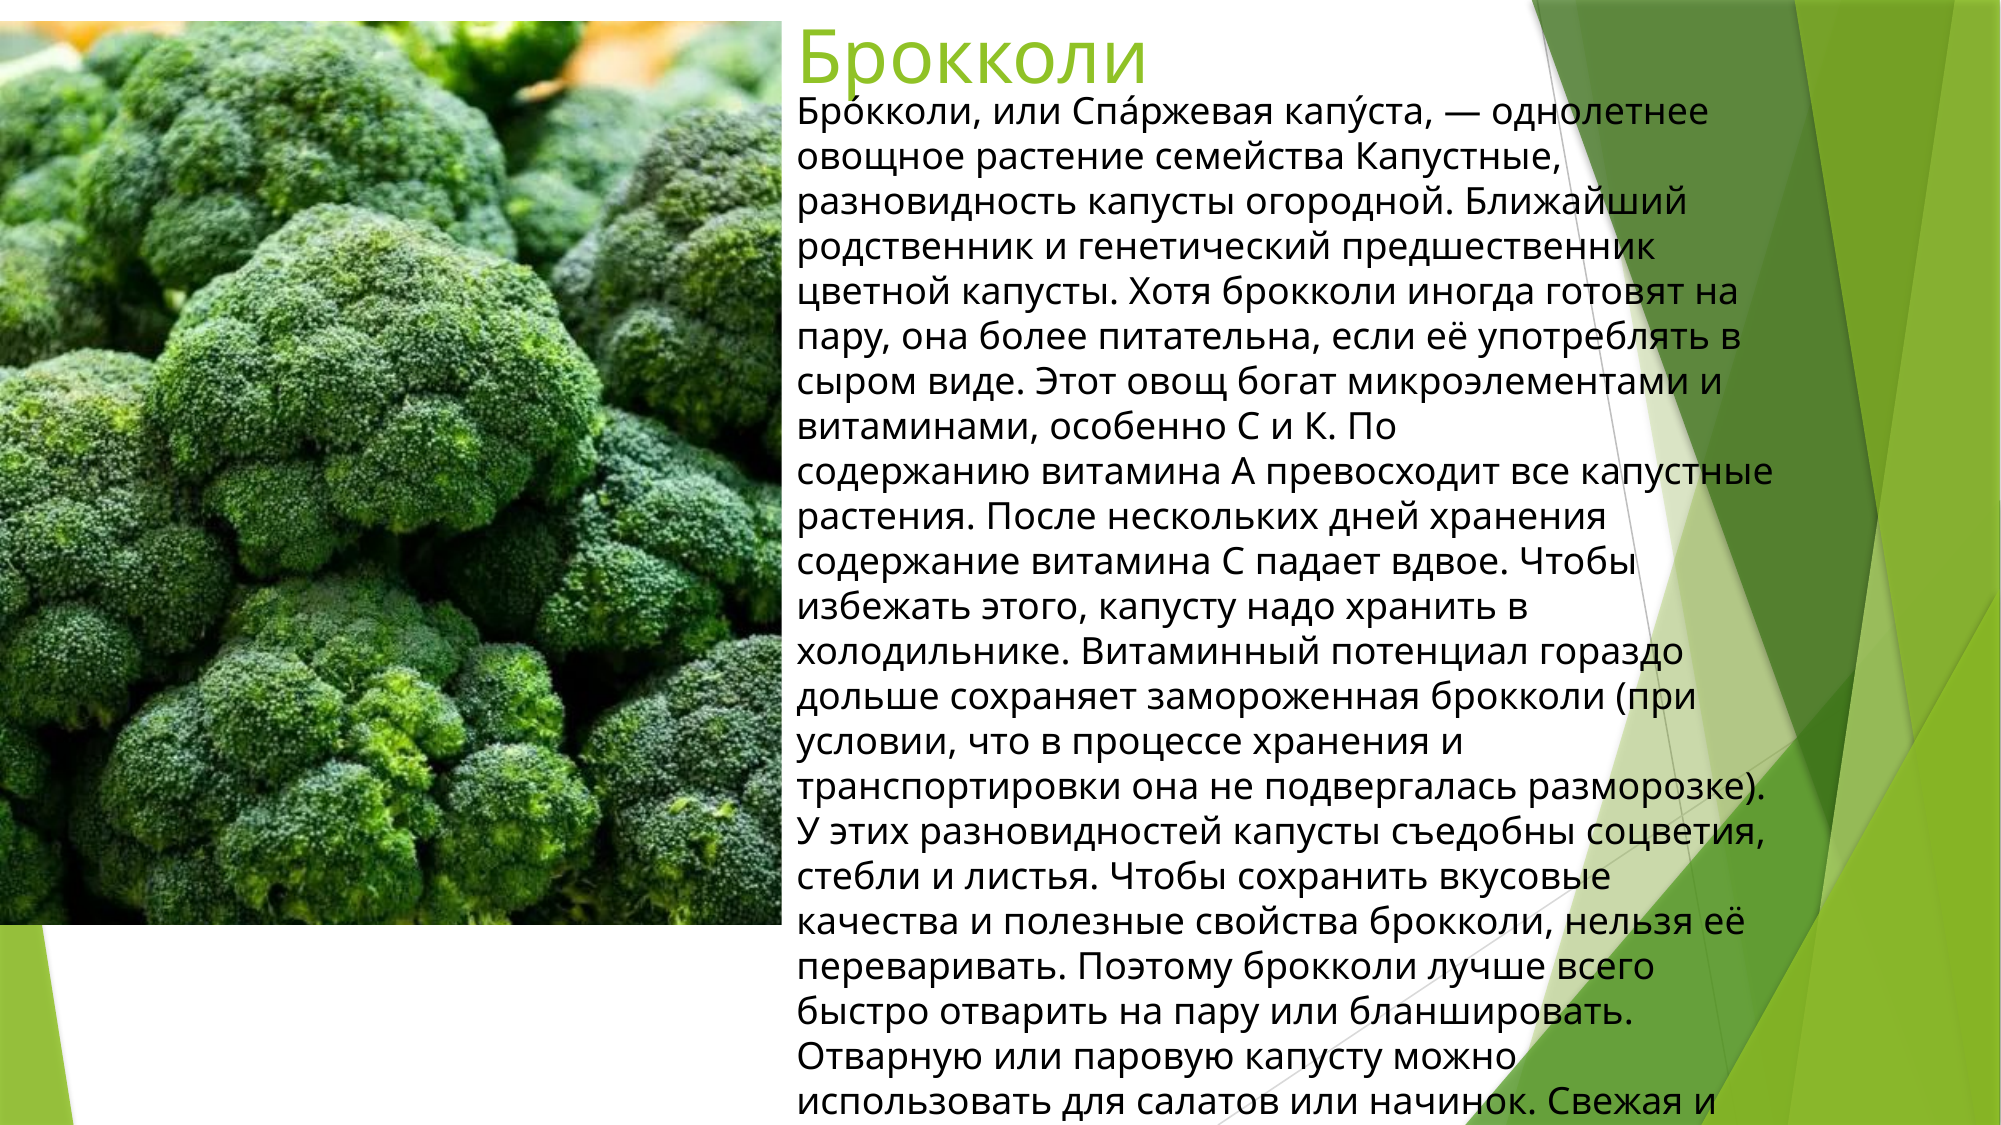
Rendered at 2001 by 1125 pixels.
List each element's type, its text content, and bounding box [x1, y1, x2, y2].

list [0, 20, 783, 926]
title Брокколи [781, 1, 1710, 79]
text_box Бро́кколи, или Спа́ржевая капу́ста, — однолетнее овощное растение семейства Капустные, разновидность капусты огородной. Ближайший родственник и генетический предшественник цветной капусты. Хотя брокколи иногда готовят на пару, она более питательна, если её употреблять в сыром виде. Этот овощ богат микроэлементами и витаминами, особенно С и К. По содержанию витамина А превосходит все капустные растения. После нескольких дней хранения содержание витамина C падает вдвое. Чтобы избежать этого, капусту надо хранить в холодильнике. Витаминный потенциал гораздо дольше сохраняет замороженная брокколи (при условии, что в процессе хранения и транспортировки она не подвергалась разморозке). У этих разновидностей капусты съедобны соцветия, стебли и листья. Чтобы сохранить вкусовые качества и полезные свойства брокколи, нельзя её переваривать. Поэтому брокколи лучше всего быстро отварить на пару или бланшировать. Отварную или паровую капусту можно использовать для салатов или начинок. Свежая и бланшированная капуста хороша в салатах и запеканках. [781, 79, 1796, 1125]
